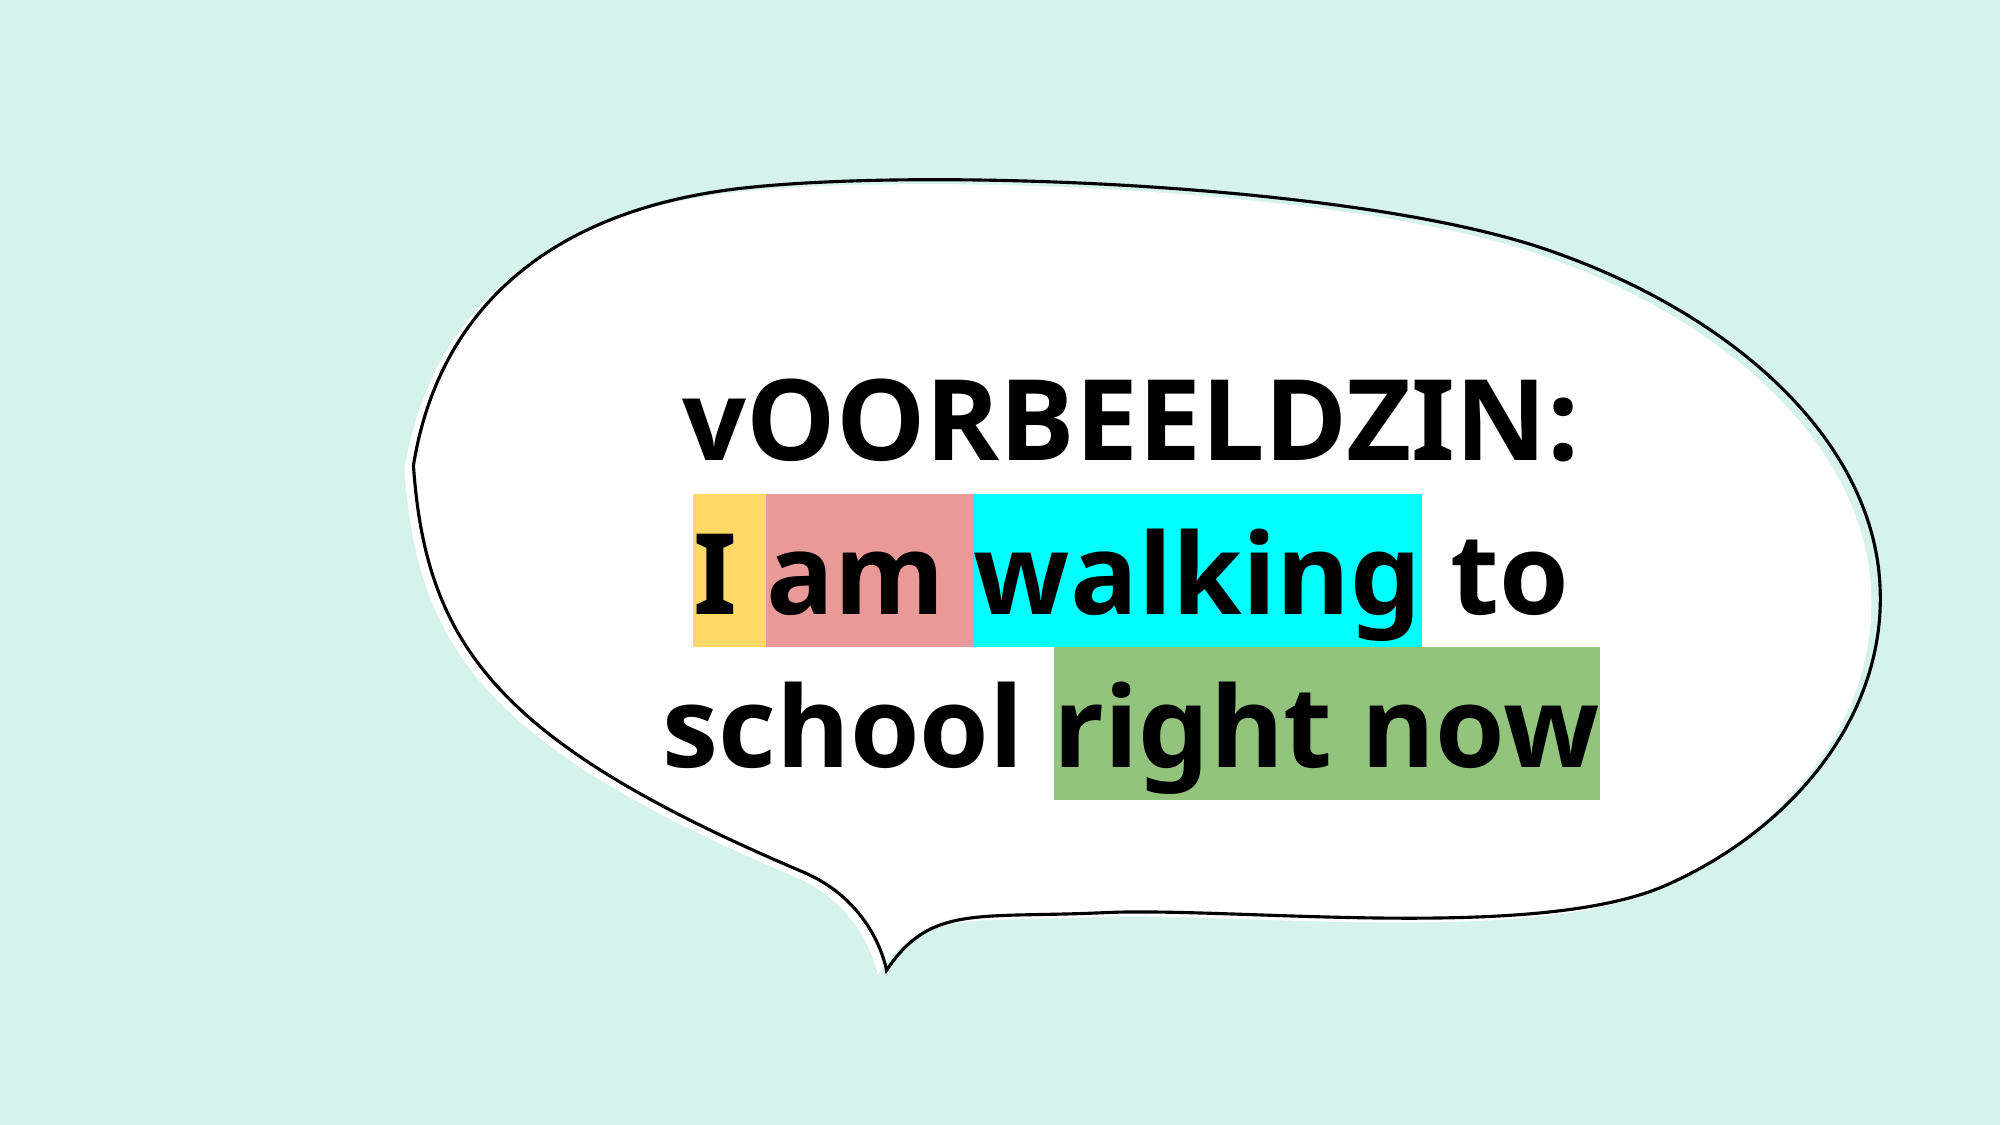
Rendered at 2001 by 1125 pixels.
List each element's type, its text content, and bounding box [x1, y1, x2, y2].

title vOORBEELDZIN: I am walking to school right now [559, 316, 1703, 825]
